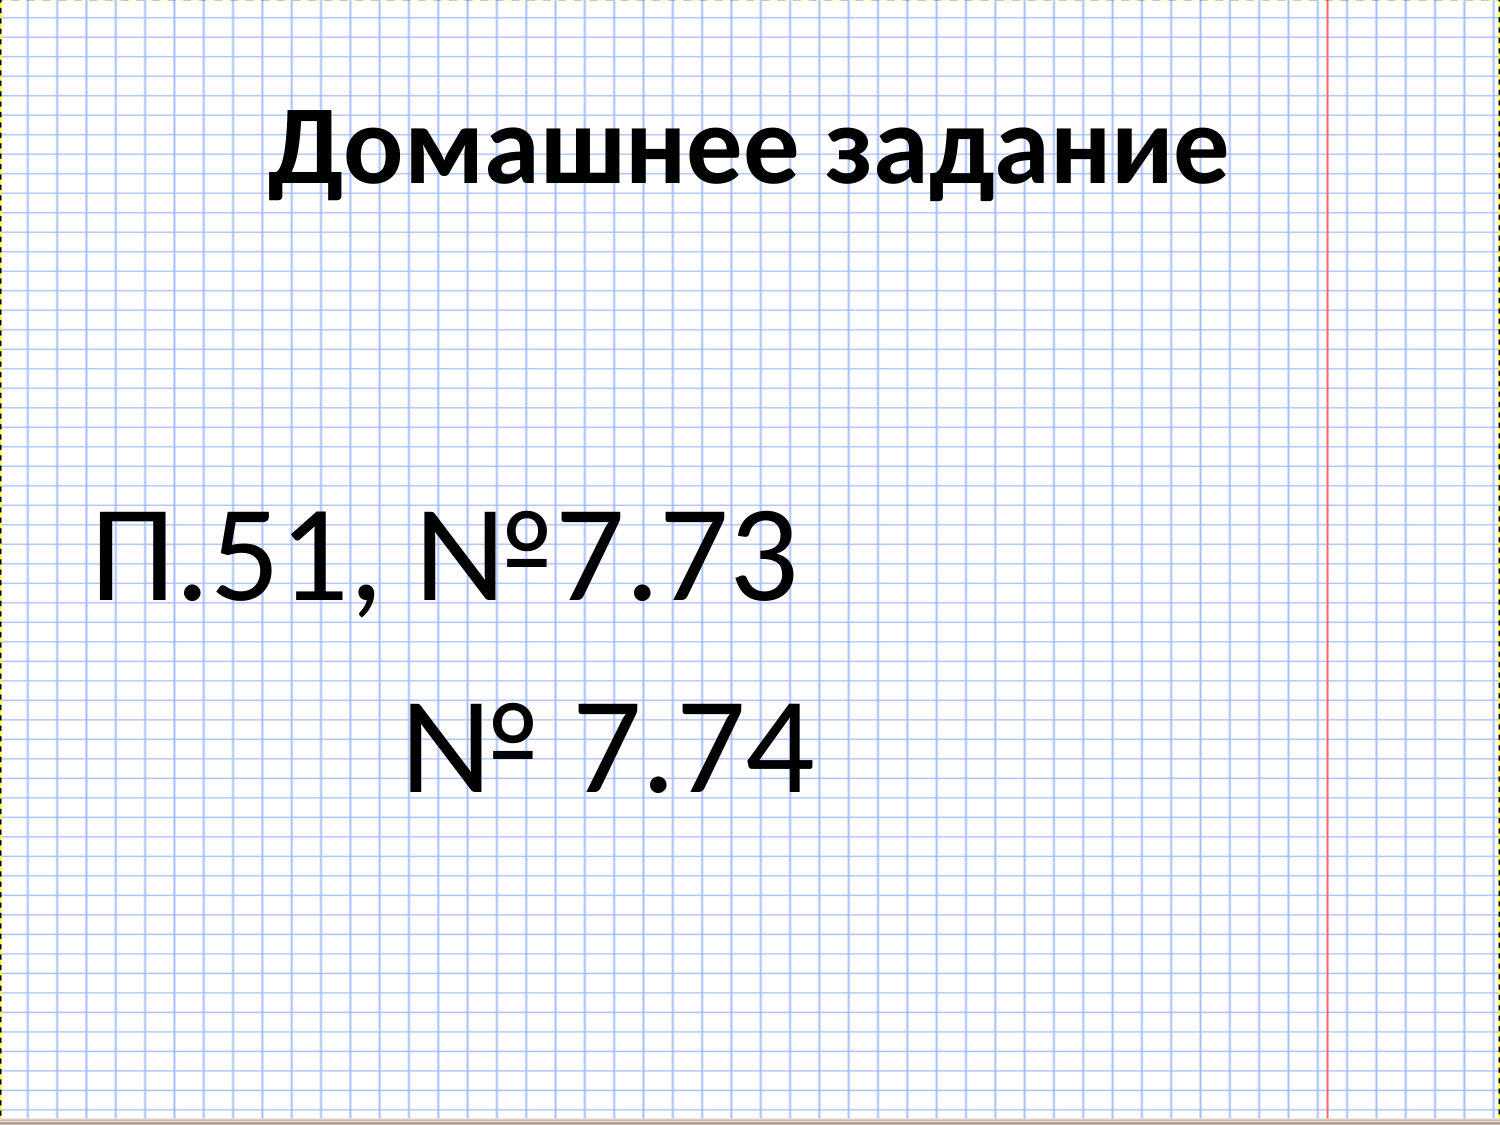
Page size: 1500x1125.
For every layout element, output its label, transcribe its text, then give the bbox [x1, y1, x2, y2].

picture [0, 0, 1500, 1125]
title Домашнее задание [75, 45, 1425, 233]
list П.51, №7.73 № 7.74 [75, 262, 1425, 1005]
